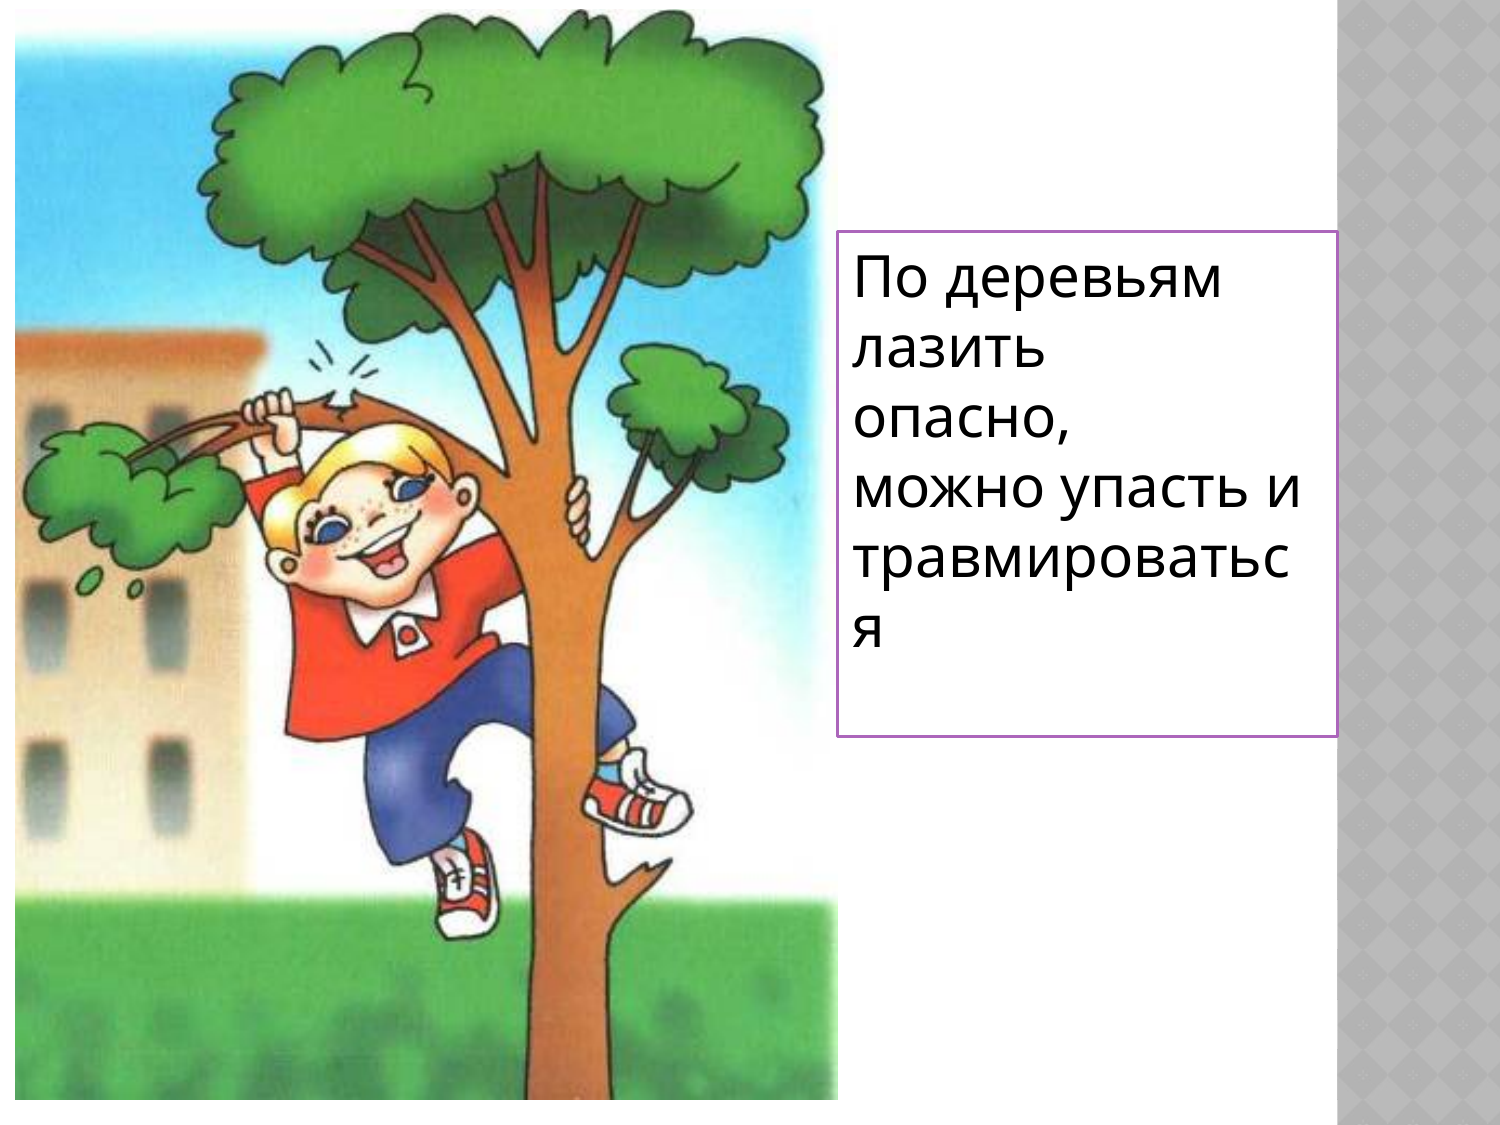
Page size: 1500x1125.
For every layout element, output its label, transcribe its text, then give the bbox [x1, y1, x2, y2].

text_box По деревьям лазить опасно, можно упасть и травмироваться [843, 230, 1339, 738]
picture [14, 8, 838, 1101]
